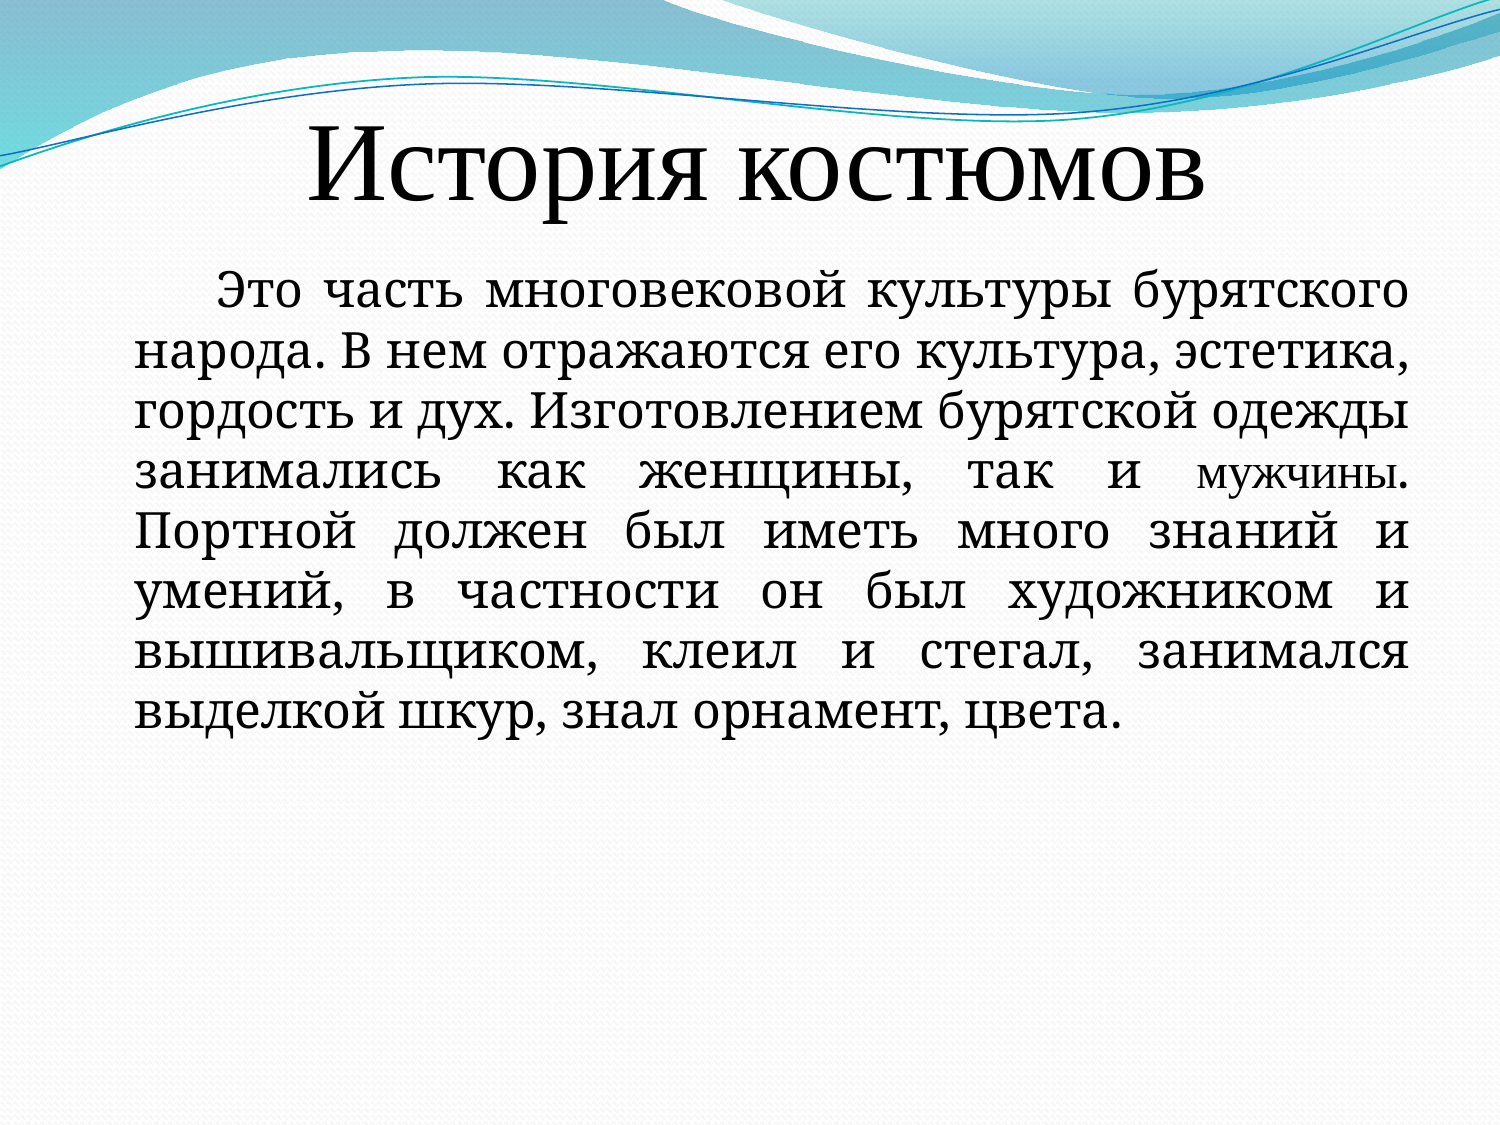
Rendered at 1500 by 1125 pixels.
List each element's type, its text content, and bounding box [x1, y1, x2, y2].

title История костюмов [82, 35, 1432, 223]
list Это часть многовековой культуры бурятского народа. В нем отражаются его культура, эстетика, гордость и дух. Изготовлением бурятской одежды занимались как женщины, так и мужчины. Портной должен был иметь много знаний и умений, в частности он был художником и вышивальщиком, клеил и стегал, занимался выделкой шкур, знал орнамент, цвета. [75, 246, 1425, 1038]
